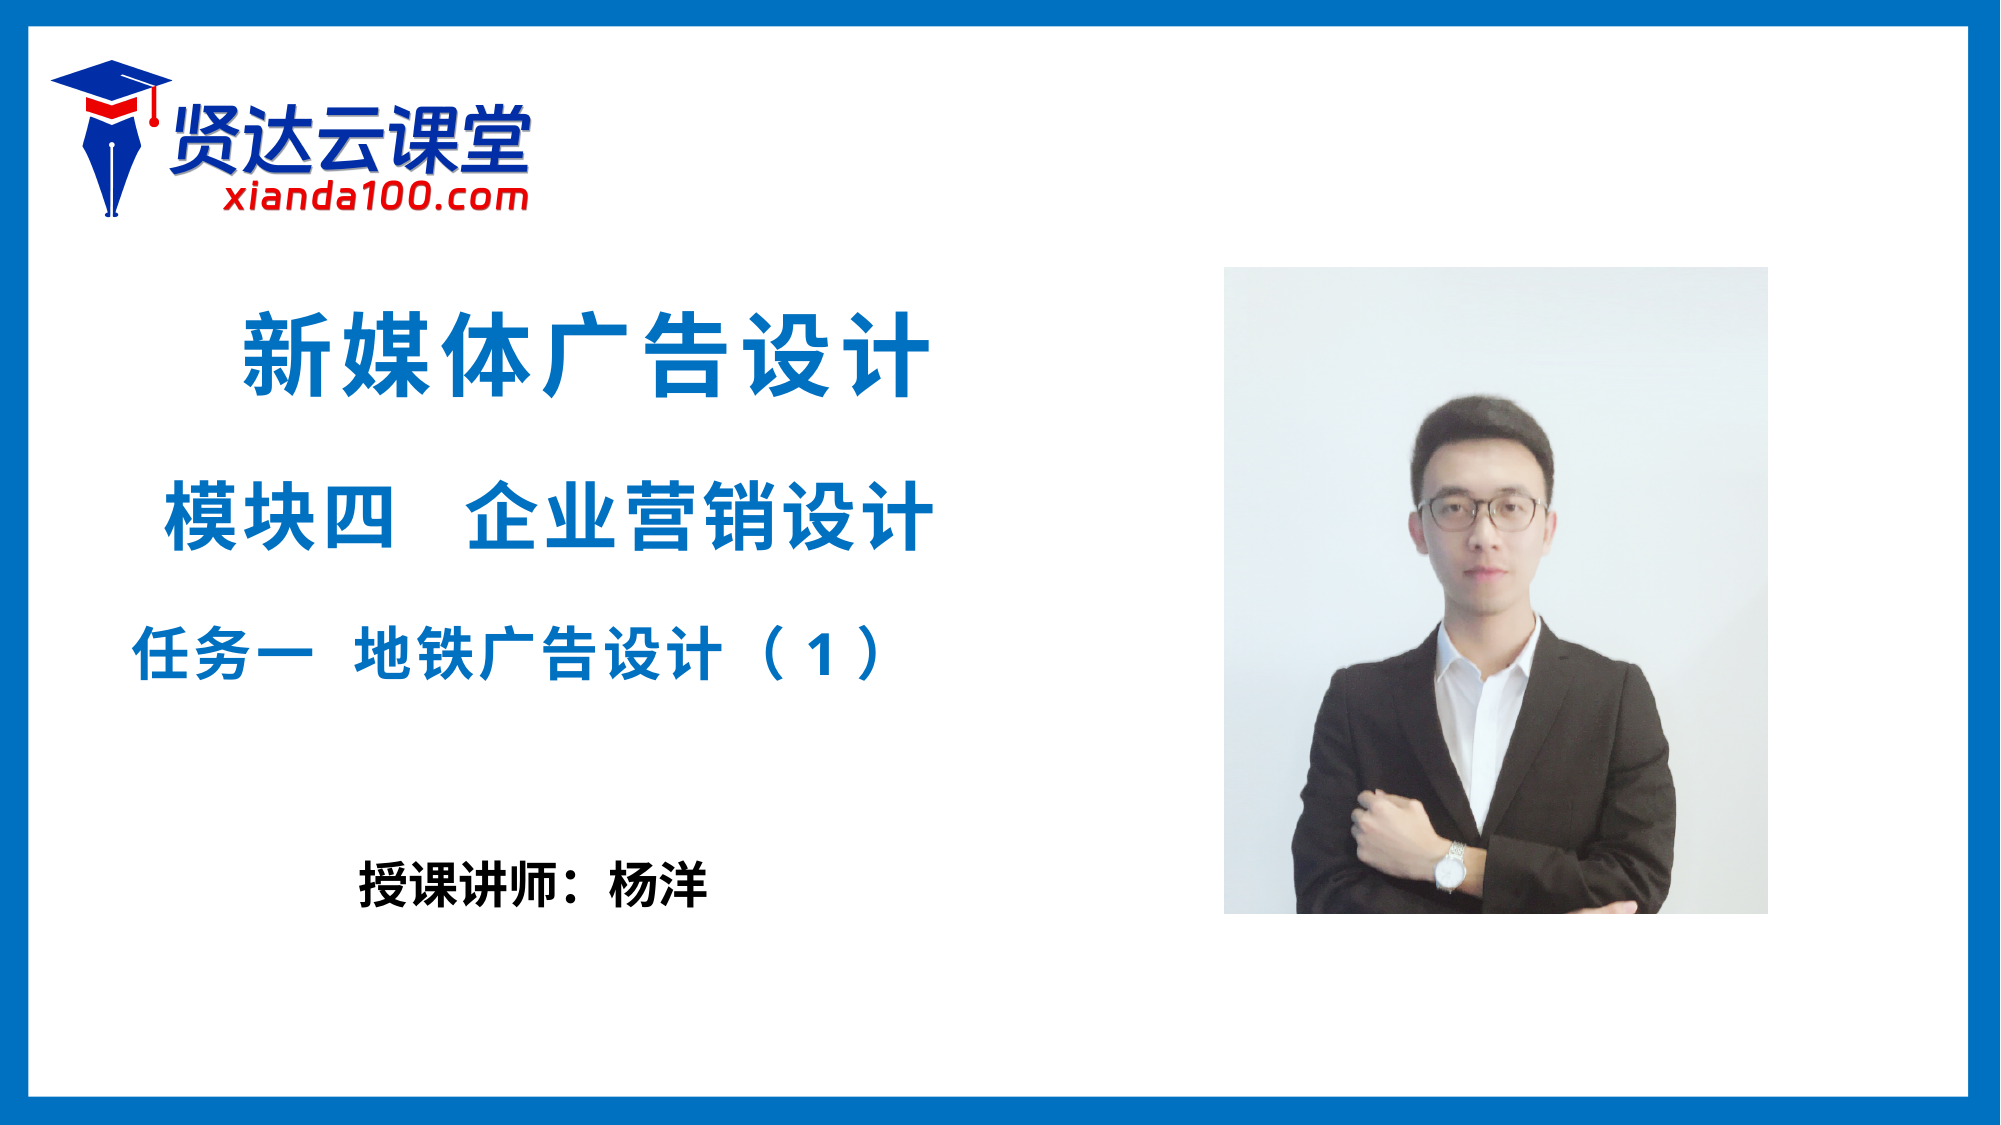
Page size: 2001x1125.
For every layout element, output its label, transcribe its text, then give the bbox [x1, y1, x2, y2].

text_box 新媒体广告设计 [161, 290, 1013, 416]
text_box 授课讲师：杨洋 [200, 845, 868, 921]
picture [1224, 267, 1768, 914]
picture [31, 30, 570, 256]
text_box 任务一 地铁广告设计（1） [63, 609, 983, 724]
text_box 模块四 企业营销设计 [90, 462, 1010, 577]
